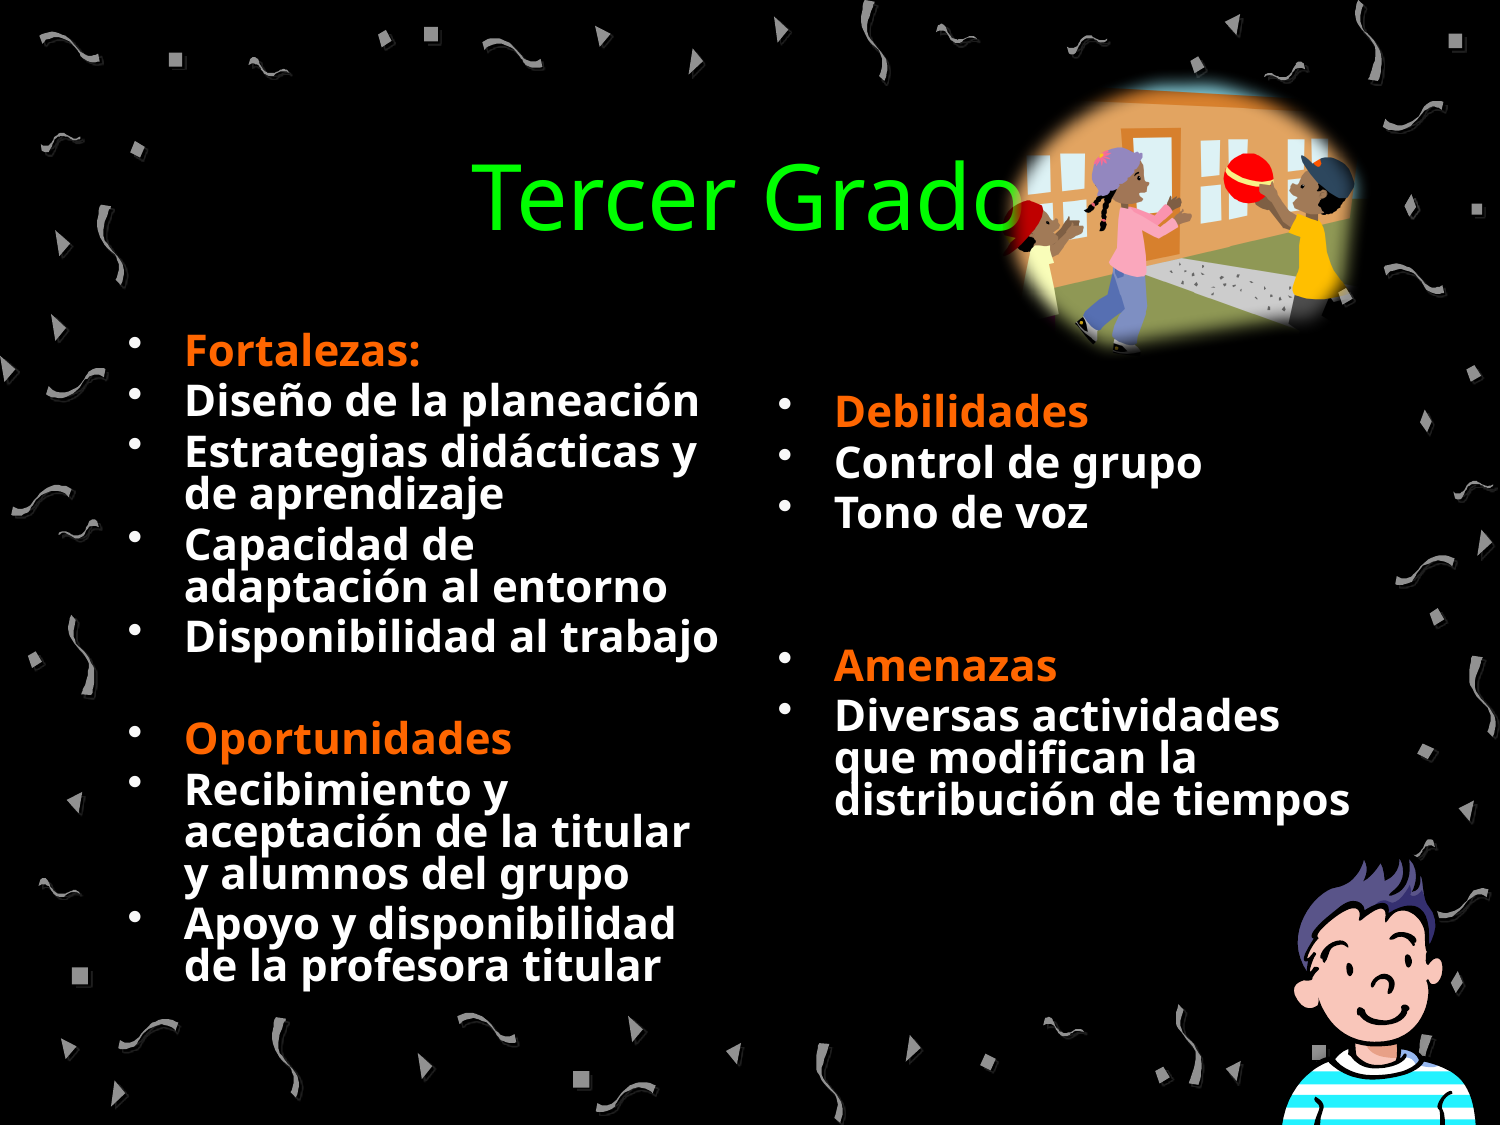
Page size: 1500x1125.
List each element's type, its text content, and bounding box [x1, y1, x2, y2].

picture [1268, 847, 1491, 1125]
title Tercer Grado [112, 99, 983, 288]
list Debilidades Control de grupo Tono de voz Amenazas Diversas actividades que modifican la distribución de tiempos [762, 324, 1388, 1001]
picture [988, 63, 1386, 384]
list Fortalezas: Diseño de la planeación Estrategias didácticas y de aprendizaje Capacidad de adaptación al entorno Disponibilidad al trabajo Oportunidades Recibimiento y aceptación de la titular y alumnos del grupo Apoyo y disponibilidad de la profesora titular [112, 324, 738, 1001]
